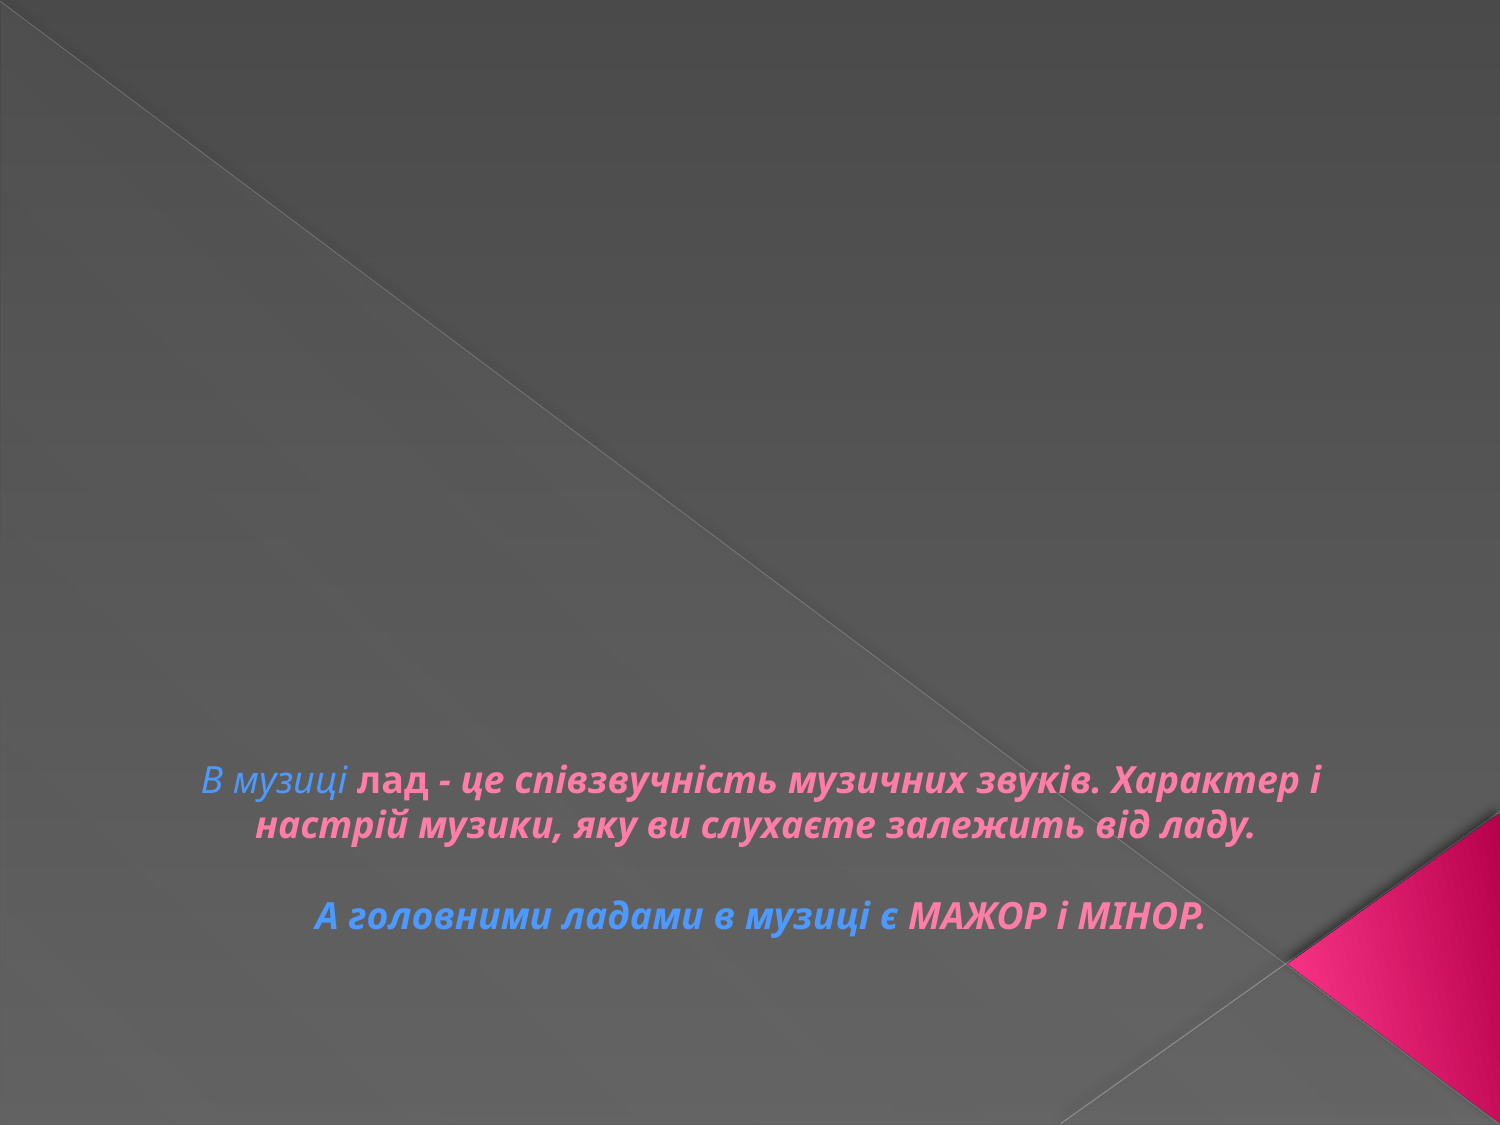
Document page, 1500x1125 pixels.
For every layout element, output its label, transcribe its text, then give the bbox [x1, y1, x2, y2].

title В музиці лад - це співзвучність музичних звуків. Характер і настрій музики, яку ви слухаєте залежить від ладу. А головними ладами в музиці є МАЖОР і МІНОР. [82, 703, 1405, 945]
